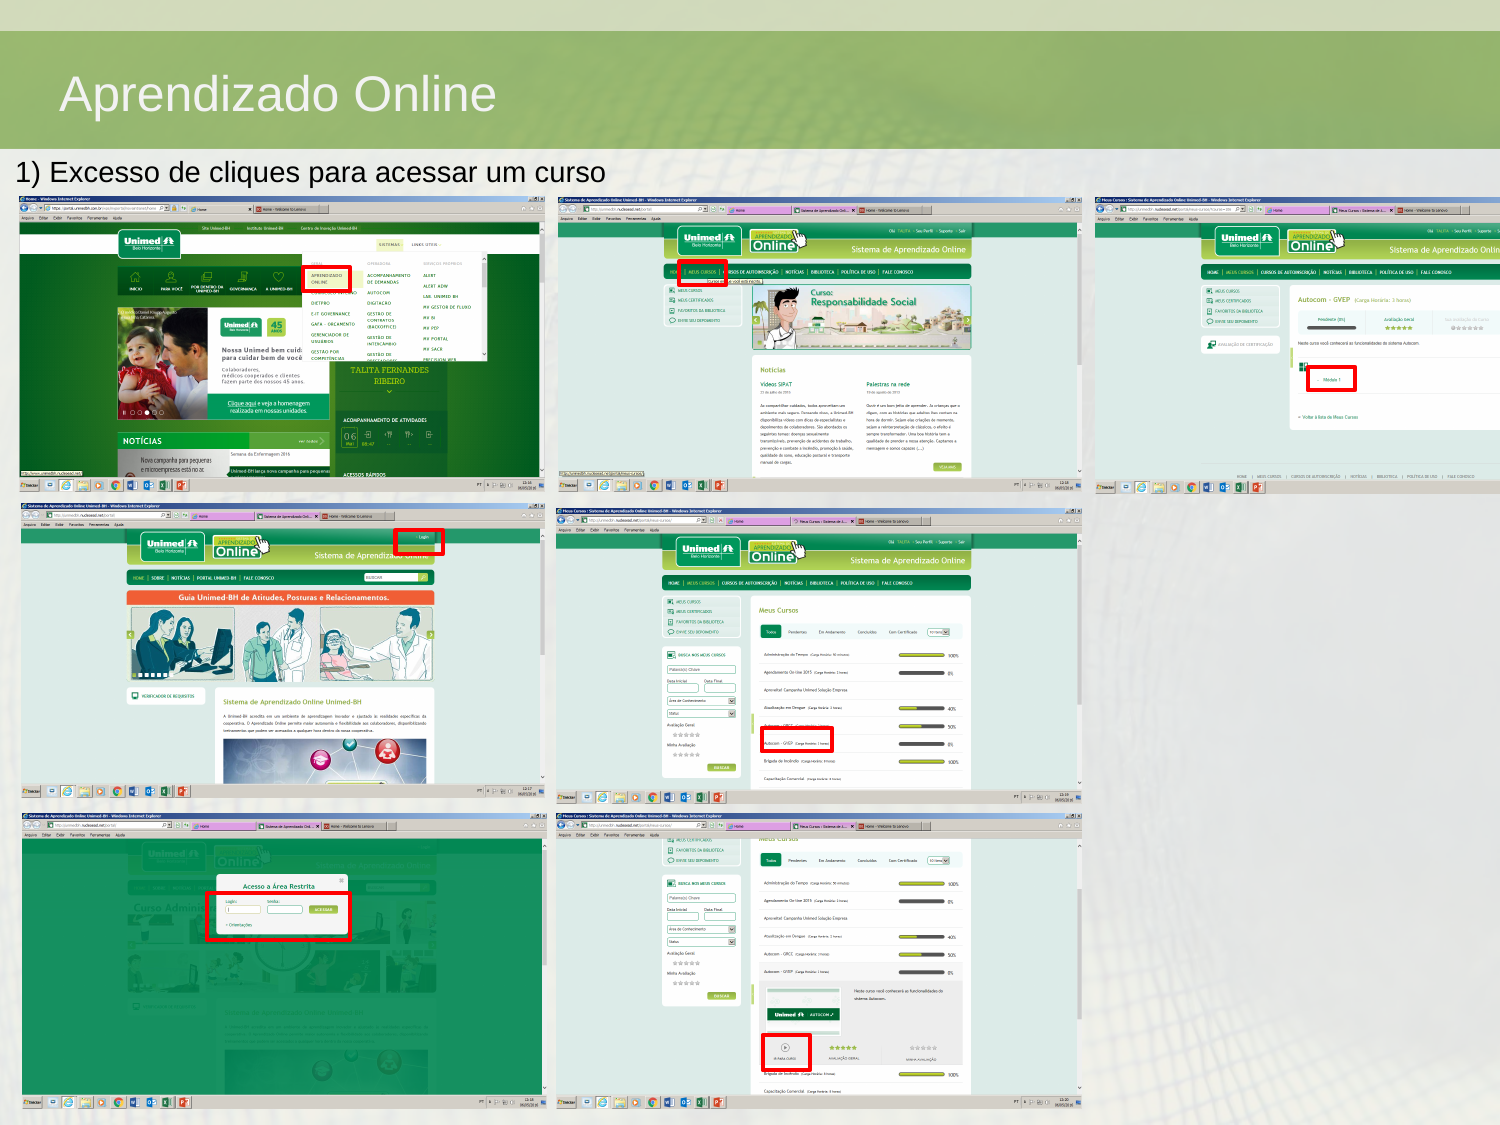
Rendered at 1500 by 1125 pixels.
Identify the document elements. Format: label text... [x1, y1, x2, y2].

picture [556, 813, 1082, 1109]
picture [556, 508, 1082, 805]
picture [21, 813, 547, 1109]
picture [19, 196, 545, 492]
picture [20, 503, 545, 799]
picture [1095, 197, 1500, 494]
picture [558, 197, 1082, 492]
text_box Aprendizado Online [44, 54, 513, 130]
text_box 1) Excesso de cliques para acessar um curso [0, 145, 623, 196]
